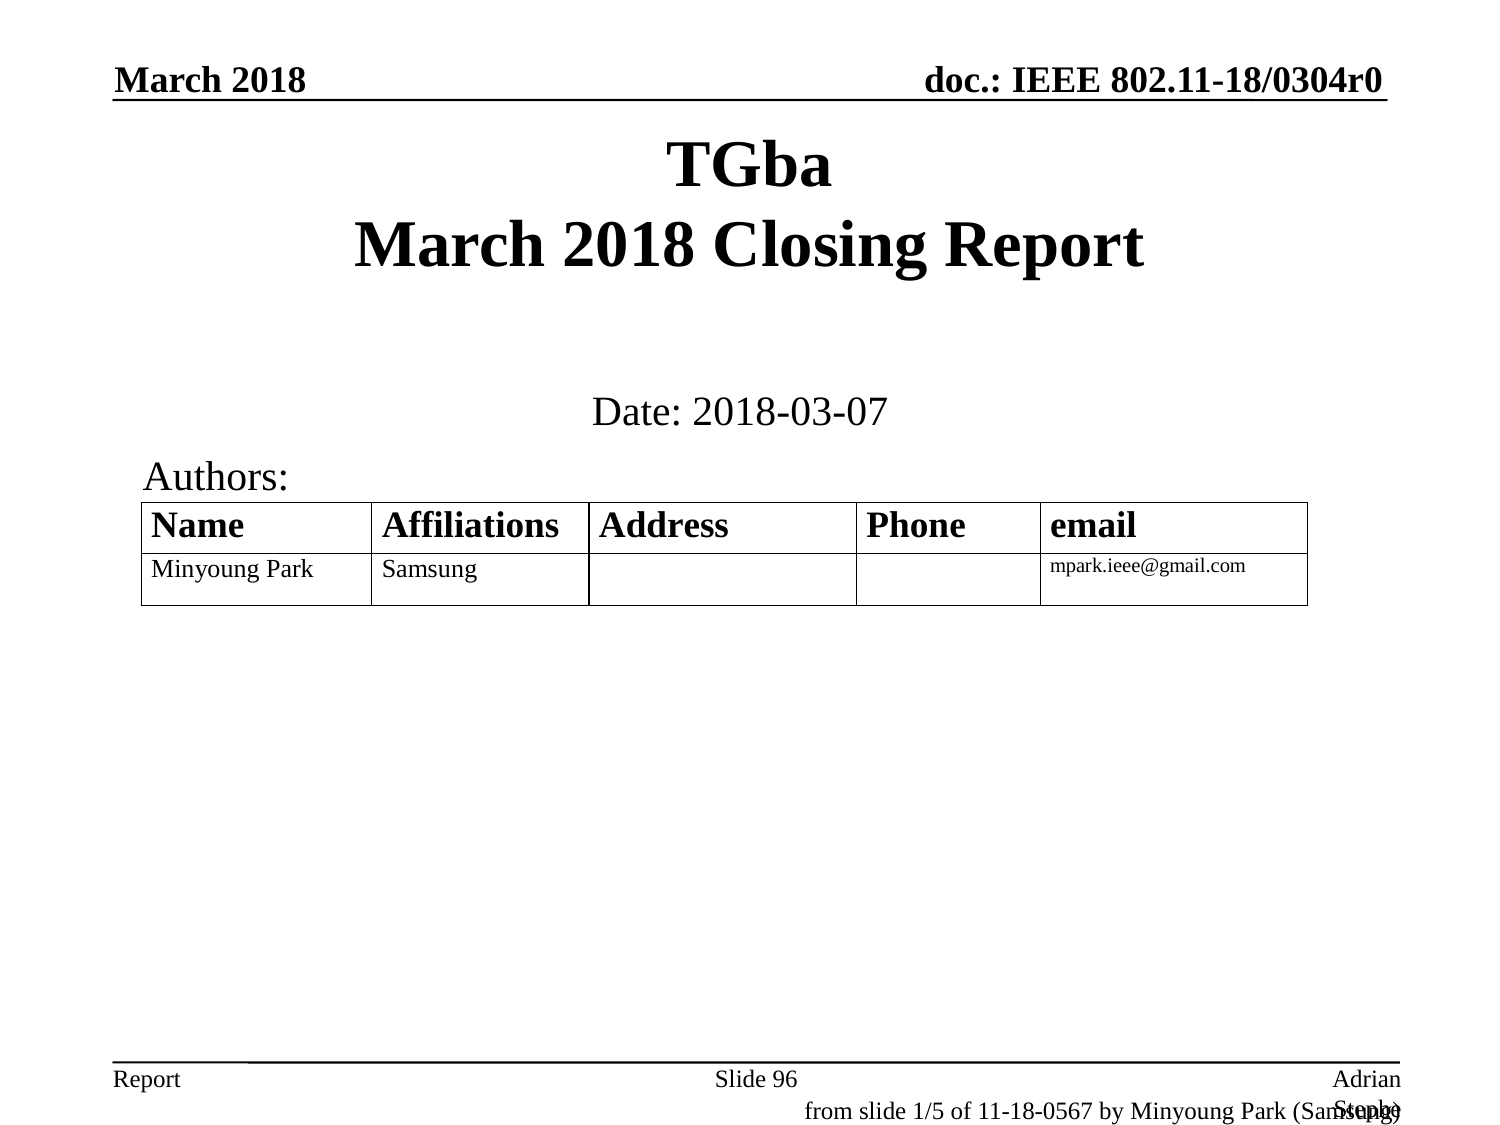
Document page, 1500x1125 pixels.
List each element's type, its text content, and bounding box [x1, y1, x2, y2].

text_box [127, 501, 1335, 944]
text_box Date: 2018-03-07 [102, 376, 1378, 442]
slide_number Slide 96 [711, 1061, 801, 1093]
text_box Authors: [127, 441, 366, 501]
text_box from slide 1/5 of 11-18-0567 by Minyoung Park (Samsung) [343, 1087, 1417, 1125]
footer Adrian Stephens, Intel Corporation [1324, 1061, 1402, 1087]
title TGba March 2018 Closing Report [112, 112, 1388, 288]
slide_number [114, 54, 374, 101]
